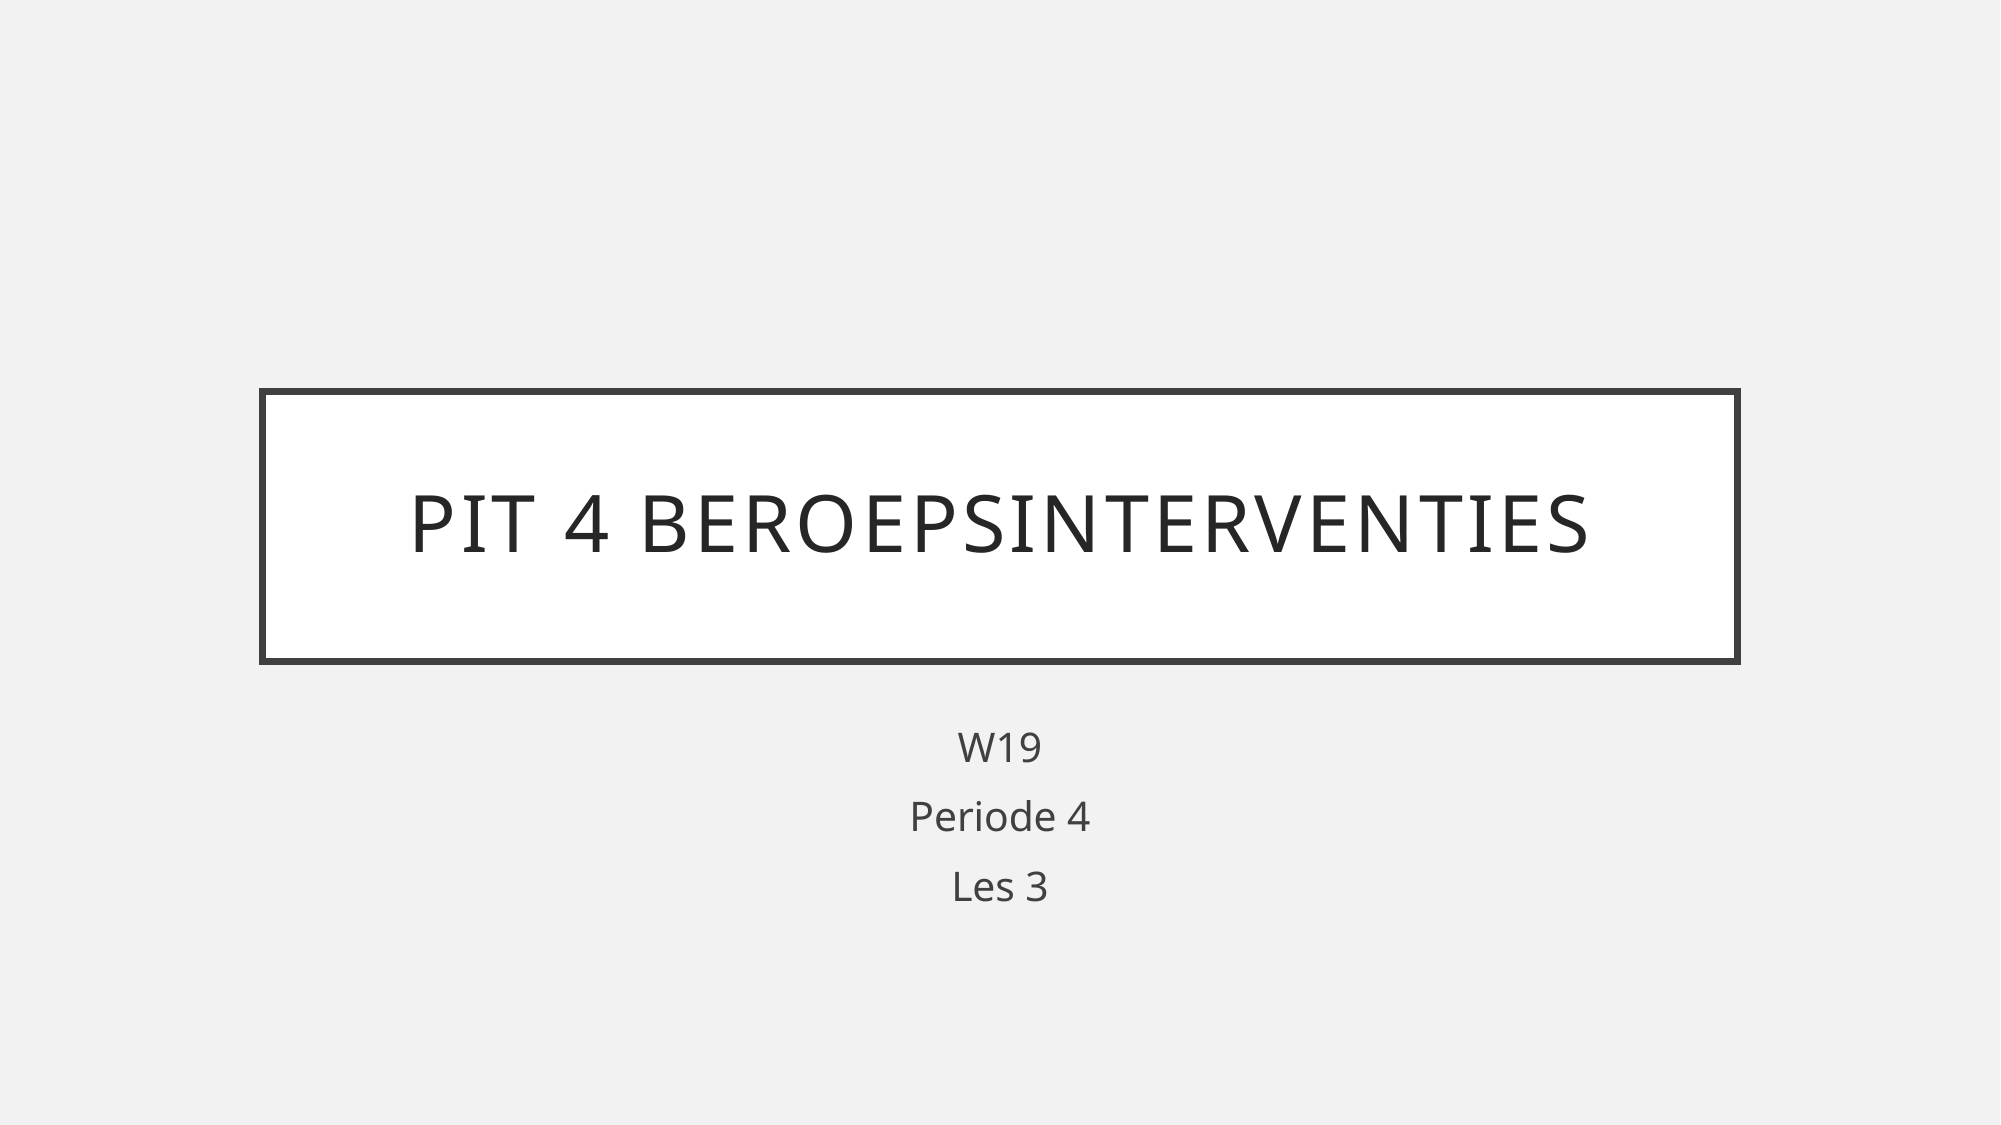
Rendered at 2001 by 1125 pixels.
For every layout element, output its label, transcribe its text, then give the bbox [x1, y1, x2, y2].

subtitle W19 Periode 4 Les 3 [442, 713, 1558, 918]
title Pit 4 Beroepsinterventies [259, 388, 1741, 665]
